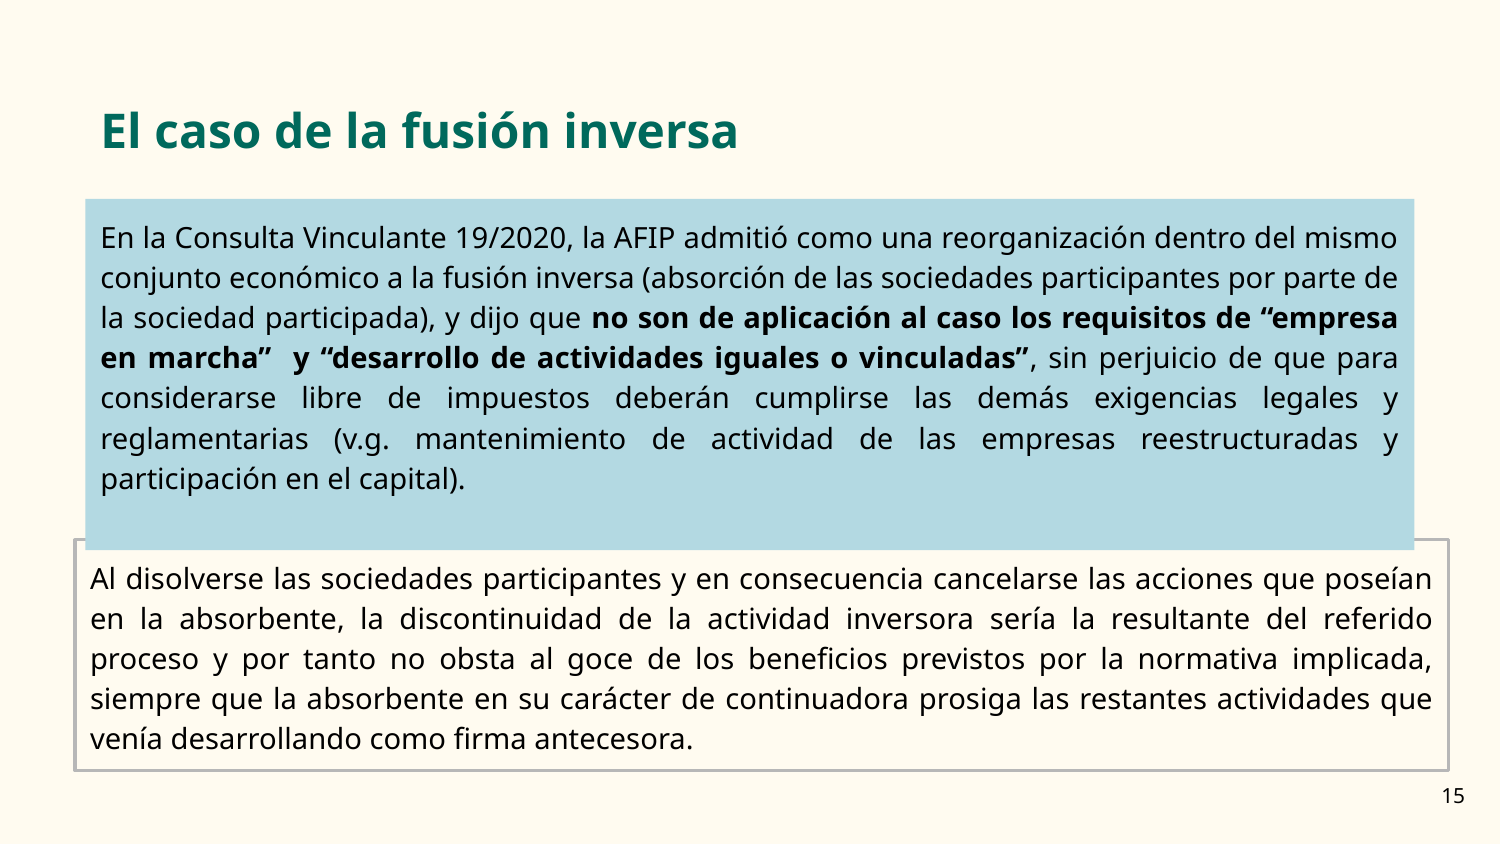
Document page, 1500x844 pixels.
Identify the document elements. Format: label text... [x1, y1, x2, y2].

text_box En la Consulta Vinculante 19/2020, la AFIP admitió como una reorganización dentro del mismo conjunto económico a la fusión inversa (absorción de las sociedades participantes por parte de la sociedad participada), y dijo que no son de aplicación al caso los requisitos de “empresa en marcha” y “desarrollo de actividades iguales o vinculadas”, sin perjuicio de que para considerarse libre de impuestos deberán cumplirse las demás exigencias legales y reglamentarias (v.g. mantenimiento de actividad de las empresas reestructuradas y participación en el capital). [85, 198, 1415, 551]
title El caso de la fusión inversa [85, 85, 1484, 187]
slide_number ‹#› [1389, 764, 1480, 830]
text_box Al disolverse las sociedades participantes y en consecuencia cancelarse las acciones que poseían en la absorbente, la discontinuidad de la actividad inversora sería la resultante del referido proceso y por tanto no obsta al goce de los beneficios previstos por la normativa implicada, siempre que la absorbente en su carácter de continuadora prosiga las restantes actividades que venía desarrollando como firma antecesora. [74, 539, 1449, 771]
